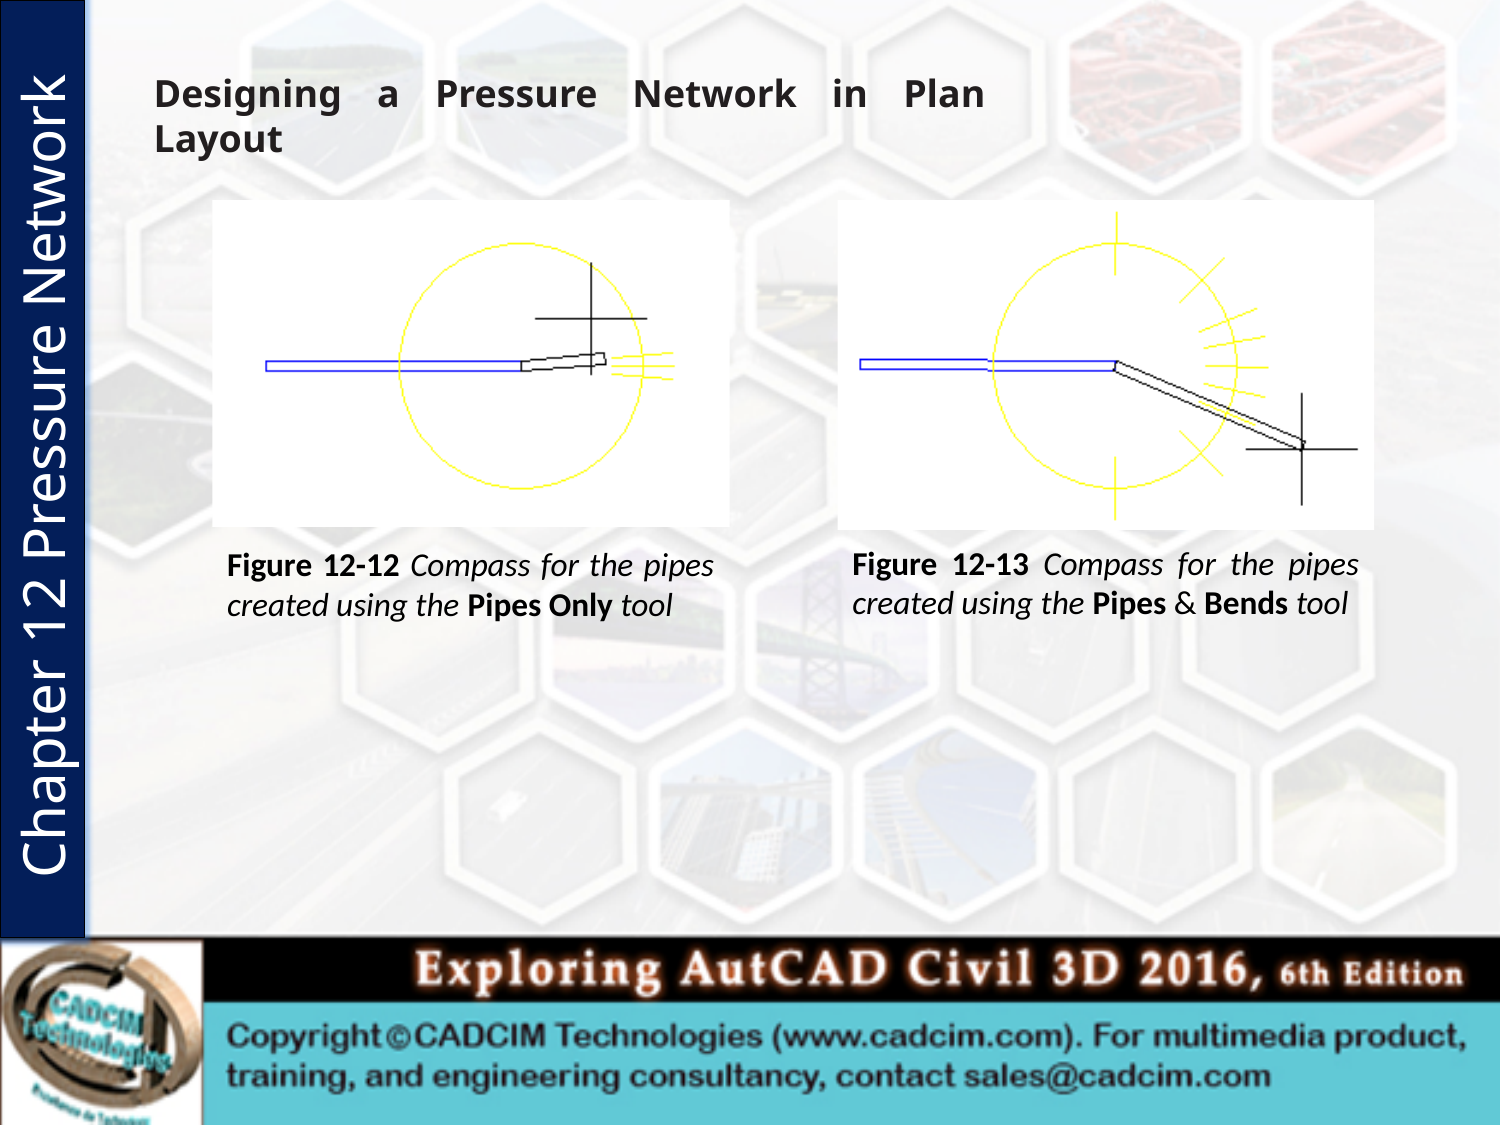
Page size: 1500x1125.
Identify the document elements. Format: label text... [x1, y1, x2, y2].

text_box Figure 12-12 Compass for the pipes created using the Pipes Only tool [212, 535, 730, 630]
text_box Chapter 12 Pressure Network [0, 0, 85, 938]
text_box Figure 12-13 Compass for the pipes created using the Pipes & Bends tool [837, 537, 1375, 629]
text_box Designing a Pressure Network in Plan Layout [138, 62, 1002, 168]
picture [0, 0, 1500, 1125]
